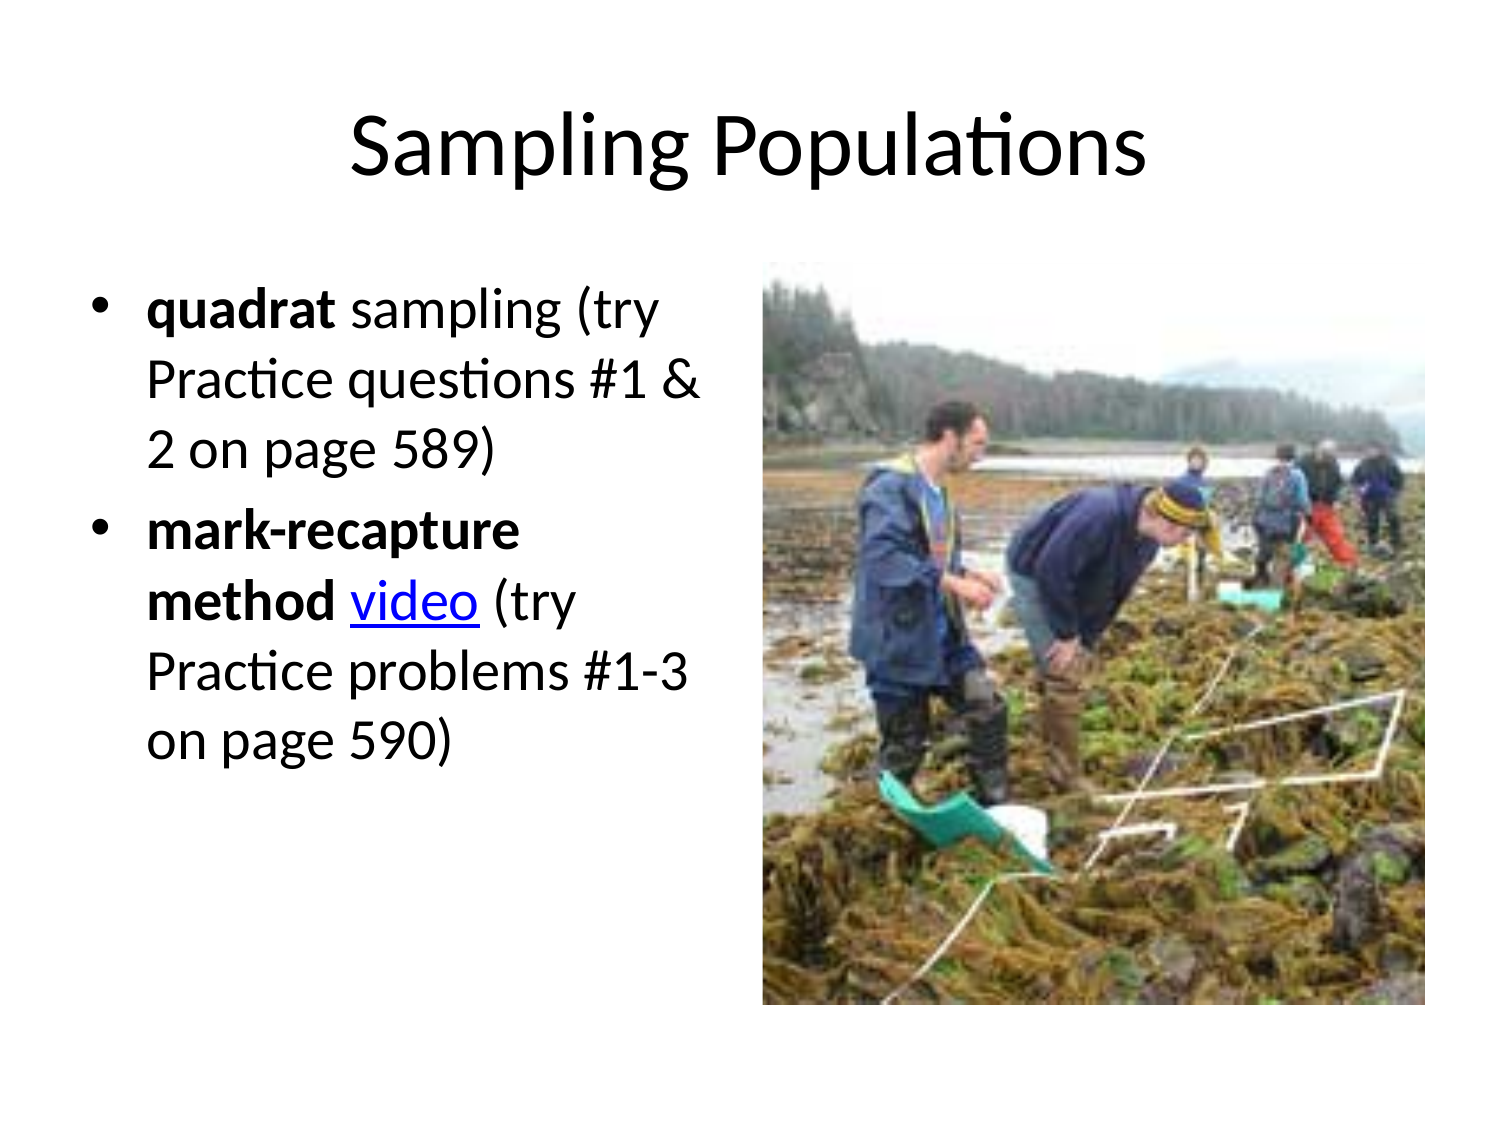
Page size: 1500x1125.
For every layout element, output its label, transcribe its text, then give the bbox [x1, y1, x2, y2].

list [762, 262, 1426, 1006]
title Sampling Populations [75, 45, 1425, 233]
list quadrat sampling (try Practice questions #1 & 2 on page 589) mark-recapture method video (try Practice problems #1-3 on page 590) [75, 262, 738, 1005]
